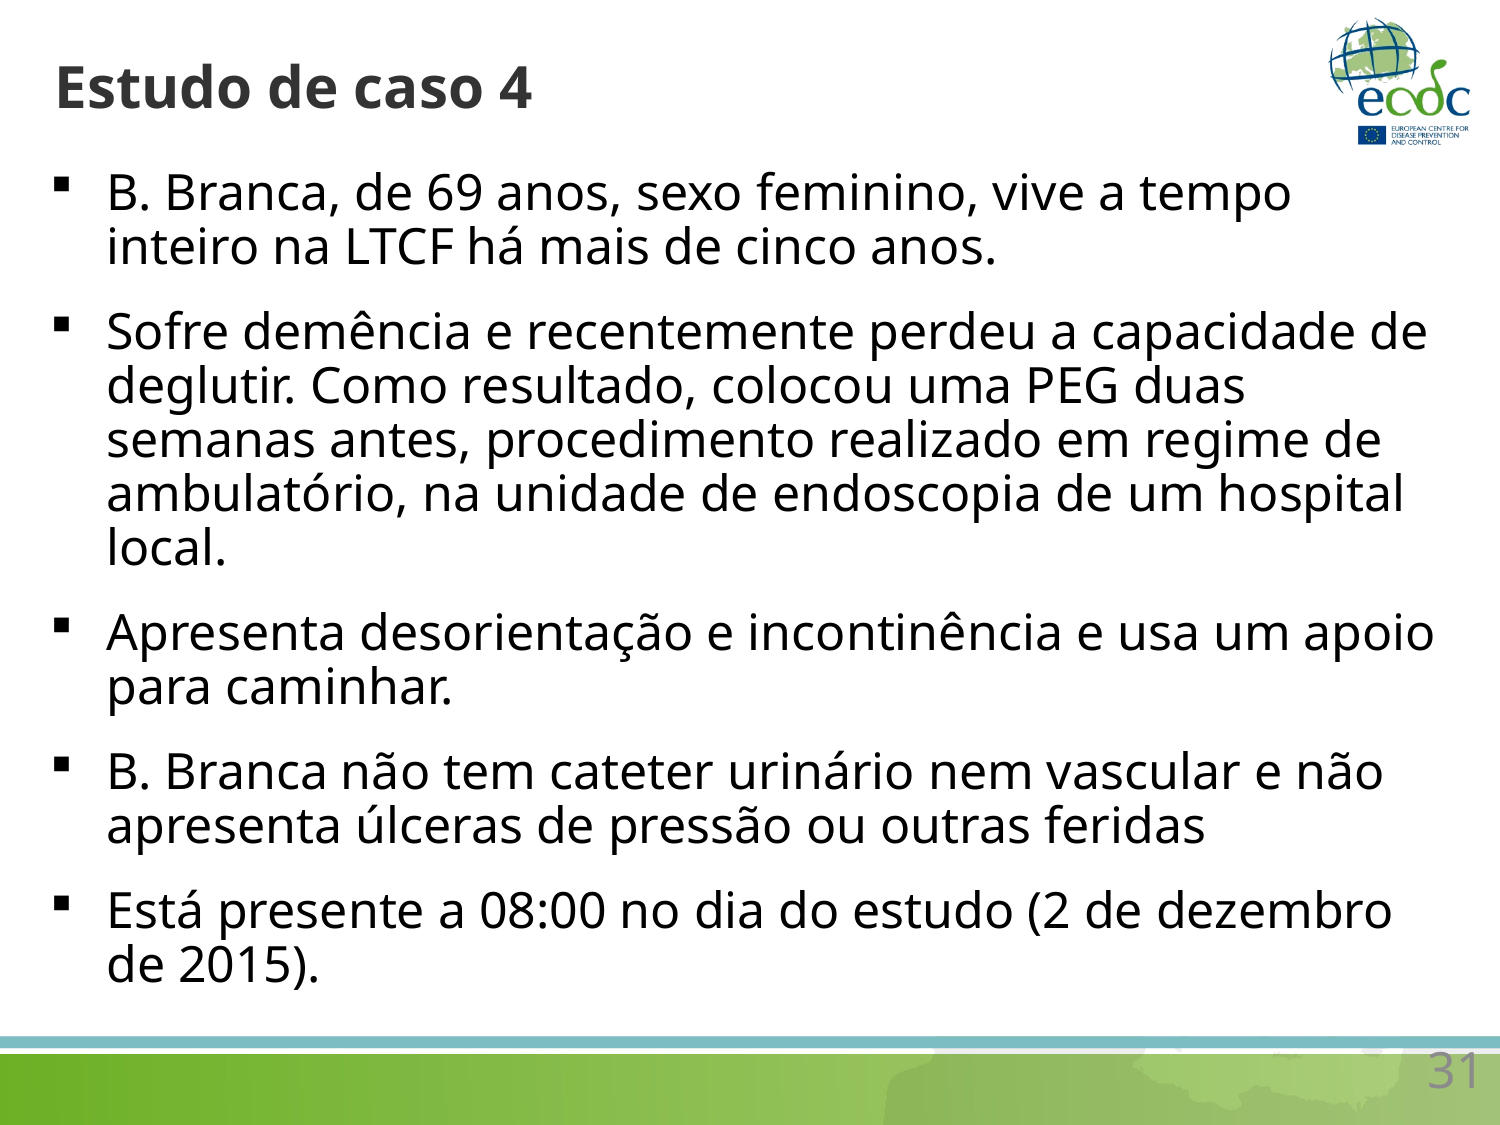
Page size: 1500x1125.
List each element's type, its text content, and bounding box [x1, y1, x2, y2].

list B. Branca, de 69 anos, sexo feminino, vive a tempo inteiro na LTCF há mais de cinco anos. Sofre demência e recentemente perdeu a capacidade de deglutir. Como resultado, colocou uma PEG duas semanas antes, procedimento realizado em regime de ambulatório, na unidade de endoscopia de um hospital local. Apresenta desorientação e incontinência e usa um apoio para caminhar. B. Branca não tem cateter urinário nem vascular e não apresenta úlceras de pressão ou outras feridas Está presente a 08:00 no dia do estudo (2 de dezembro de 2015). [49, 166, 1450, 1015]
picture [0, 1036, 1500, 1125]
picture [1328, 17, 1473, 148]
slide_number 31 [1149, 1042, 1500, 1103]
title Estudo de caso 4 [54, 58, 1405, 152]
